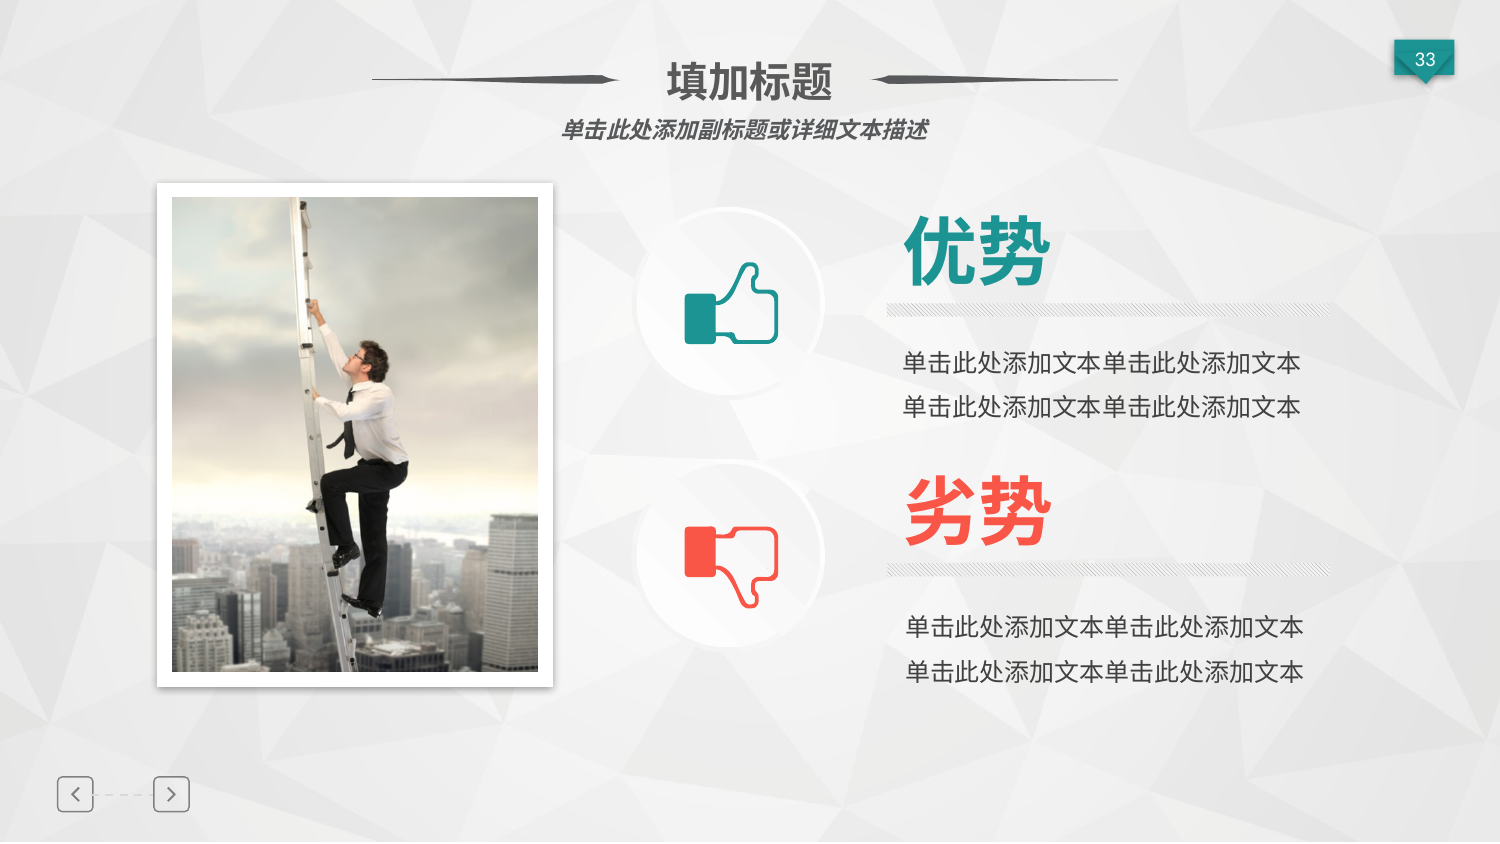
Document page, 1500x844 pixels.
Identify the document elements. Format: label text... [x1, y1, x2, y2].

text_box 填加标题 [584, 55, 916, 106]
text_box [631, 206, 826, 401]
text_box [885, 301, 1331, 319]
text_box 单击此处添加副标题或详细文本描述 [545, 108, 943, 151]
text_box 优势 [887, 197, 1068, 301]
text_box 单击此处添加文本单击此处添加文本 单击此处添加文本单击此处添加文本 [887, 324, 1344, 475]
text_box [631, 458, 826, 653]
text_box 单击此处添加文本单击此处添加文本 单击此处添加文本单击此处添加文本 [890, 589, 1347, 694]
text_box 劣势 [888, 475, 1069, 561]
picture [0, 0, 1500, 842]
text_box [885, 561, 1332, 578]
